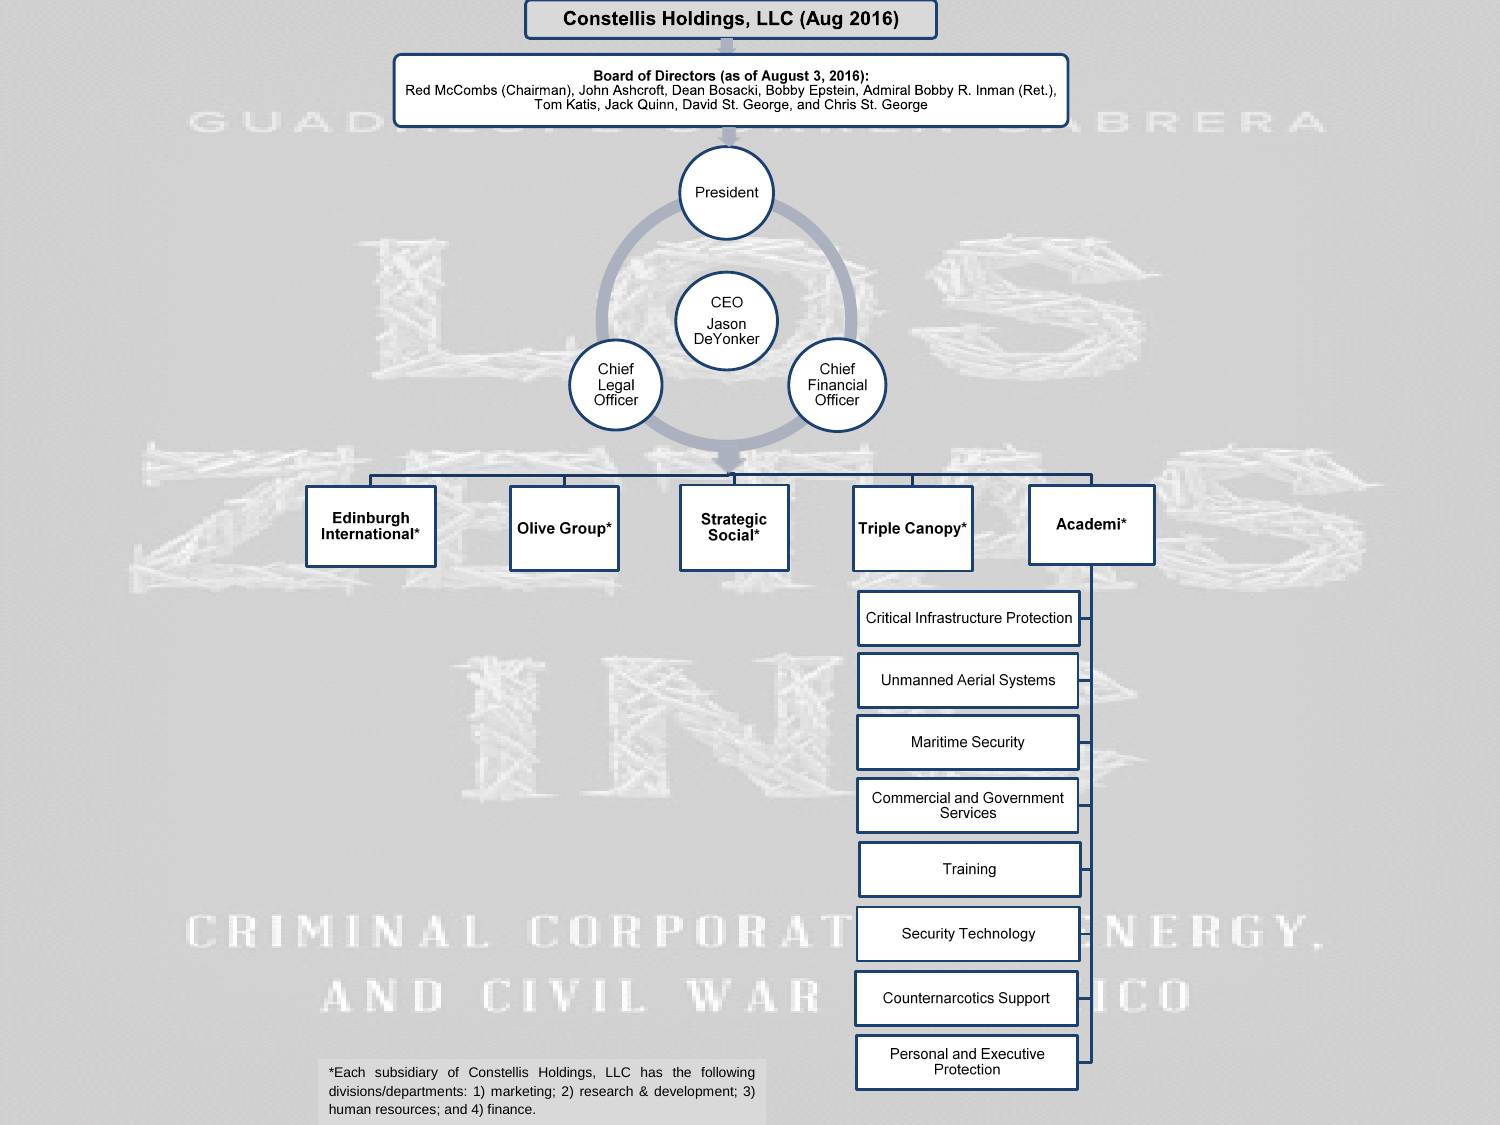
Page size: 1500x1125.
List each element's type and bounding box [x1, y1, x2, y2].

picture [302, 0, 1159, 1125]
